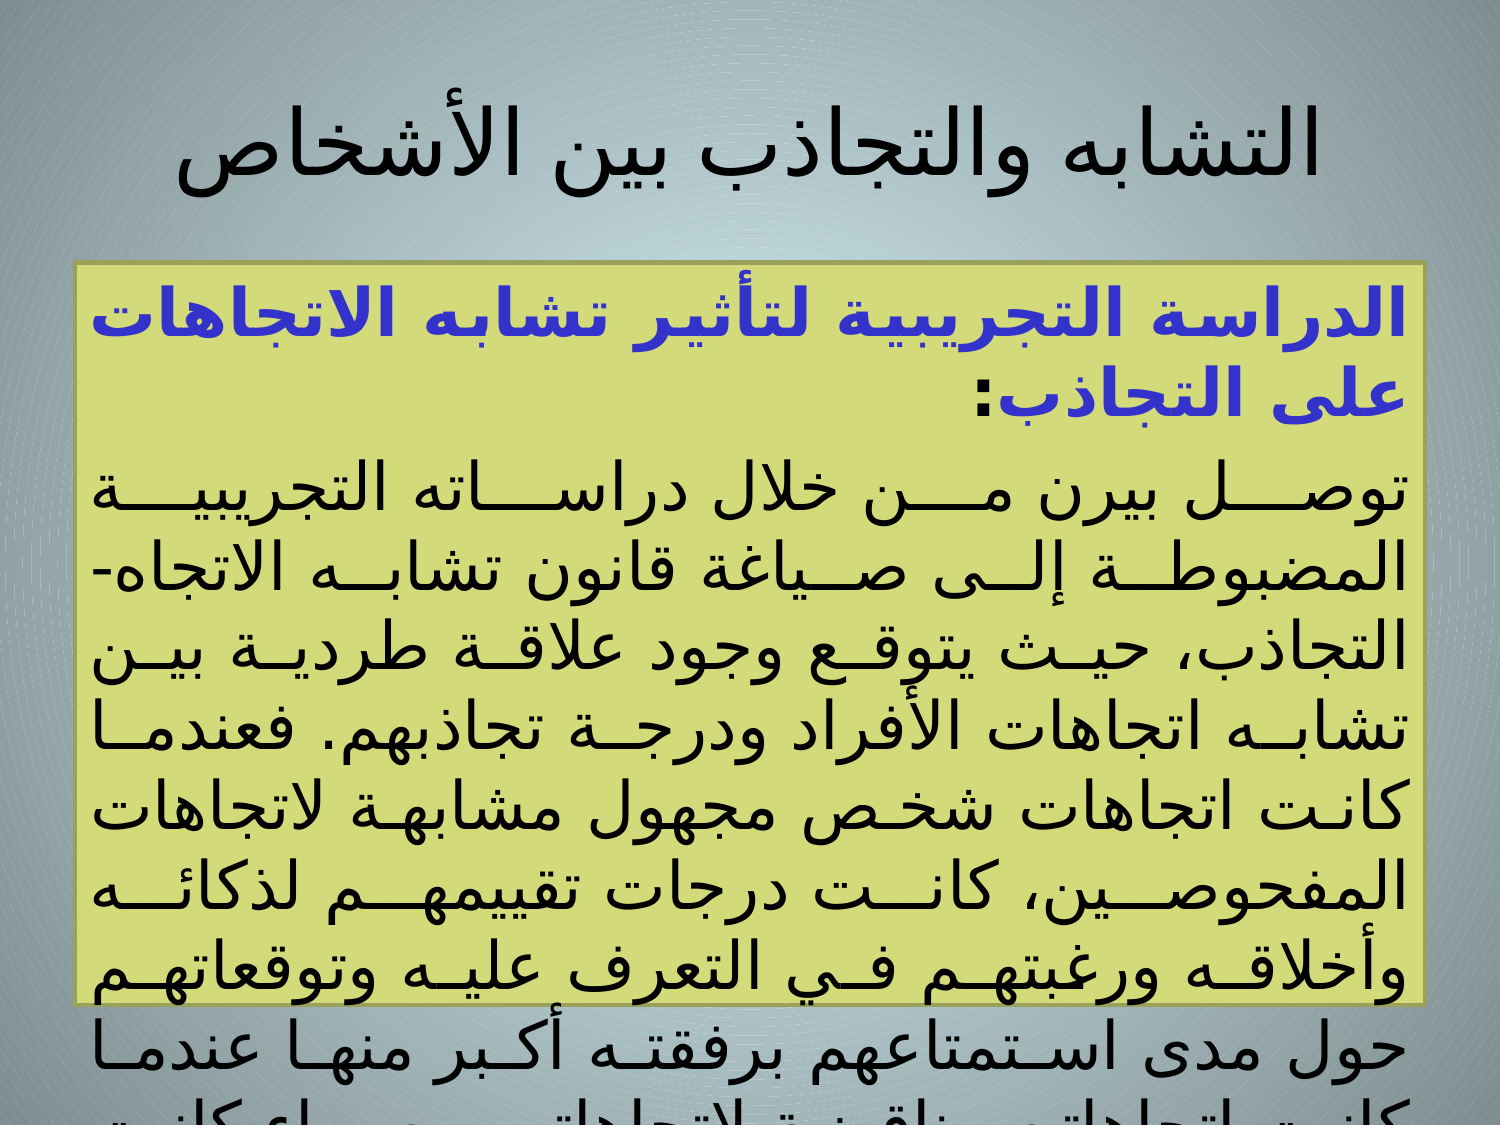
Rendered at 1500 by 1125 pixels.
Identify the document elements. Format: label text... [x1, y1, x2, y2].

list الدراسة التجريبية لتأثير تشابه الاتجاهات على التجاذب: توصل بيرن من خلال دراساته التجريبية المضبوطة إلى صياغة قانون تشابه الاتجاه-التجاذب، حيث يتوقع وجود علاقة طردية بين تشابه اتجاهات الأفراد ودرجة تجاذبهم. فعندما كانت اتجاهات شخص مجهول مشابهة لاتجاهات المفحوصين، كانت درجات تقييمهم لذكائه وأخلاقه ورغبتهم في التعرف عليه وتوقعاتهم حول مدى استمتاعهم برفقته أكبر منها عندما كانت اتجاهاته مناقضة لاتجاهاتهم، سواء كانت اتجاهاتهم نحو موضوعات مهمة أو غير مهمة، ولكن بدرجة أقل. [73, 260, 1427, 1007]
title التشابه والتجاذب بين الأشخاص [75, 45, 1425, 233]
